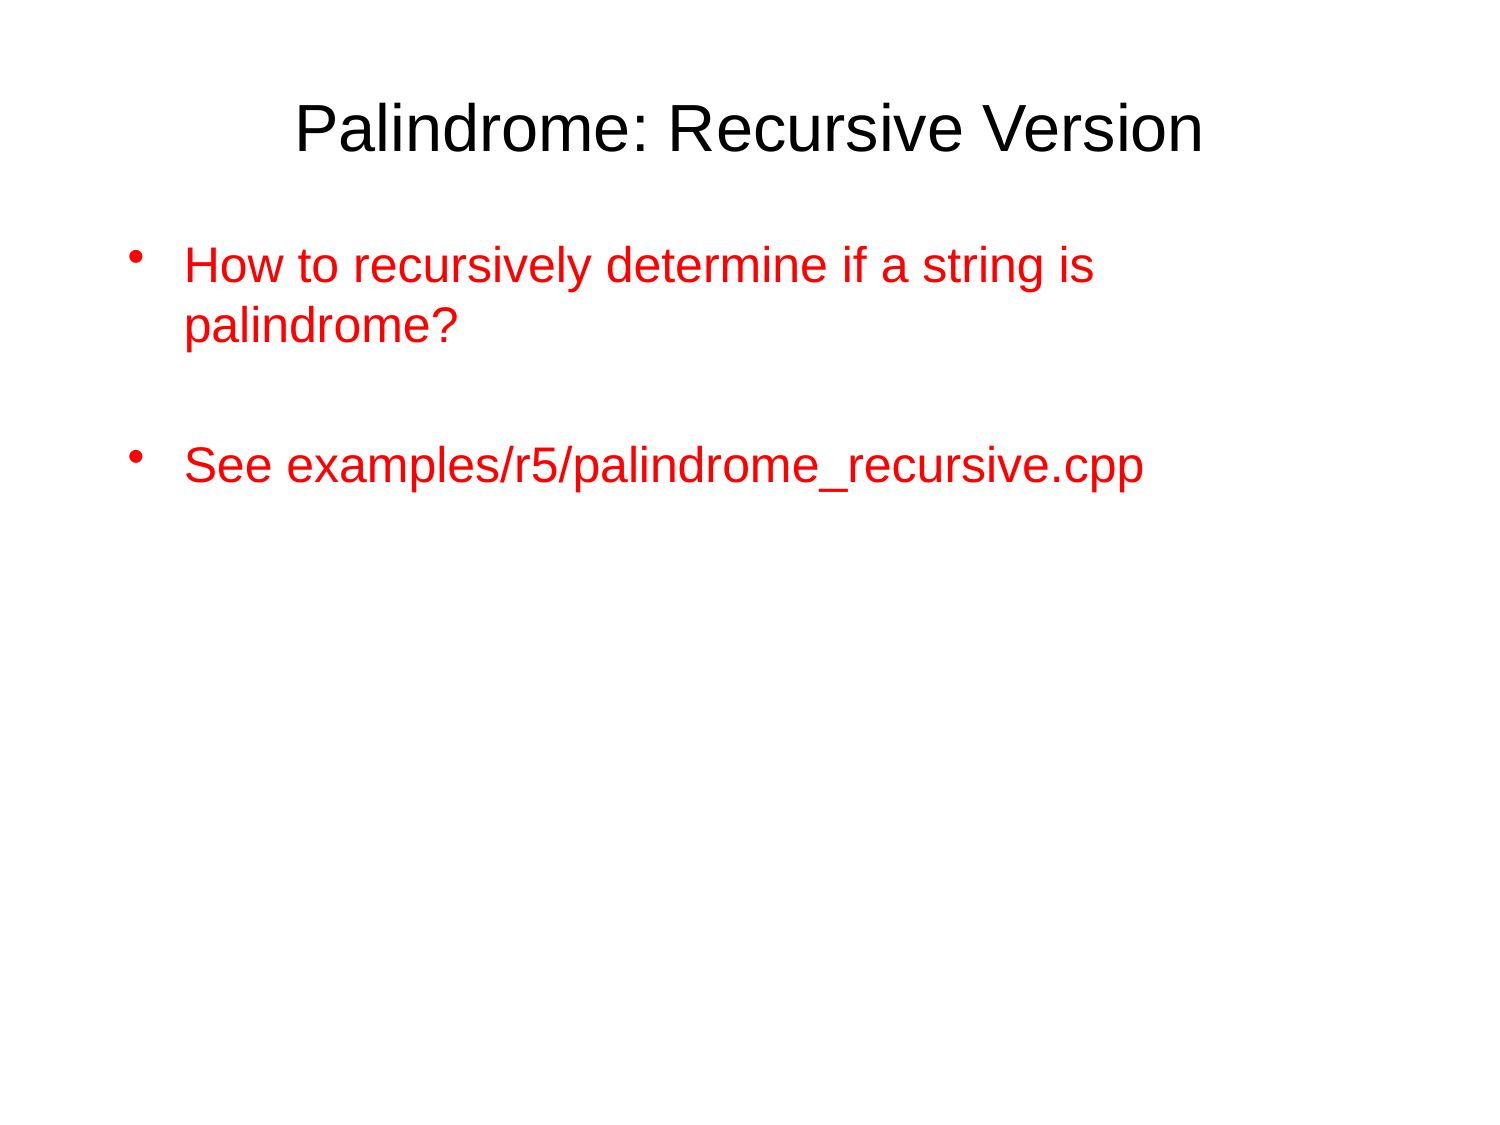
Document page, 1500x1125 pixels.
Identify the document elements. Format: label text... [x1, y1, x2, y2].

title Palindrome: Recursive Version [112, 62, 1388, 188]
list How to recursively determine if a string is palindrome? See examples/r5/palindrome_recursive.cpp [112, 224, 1388, 1001]
